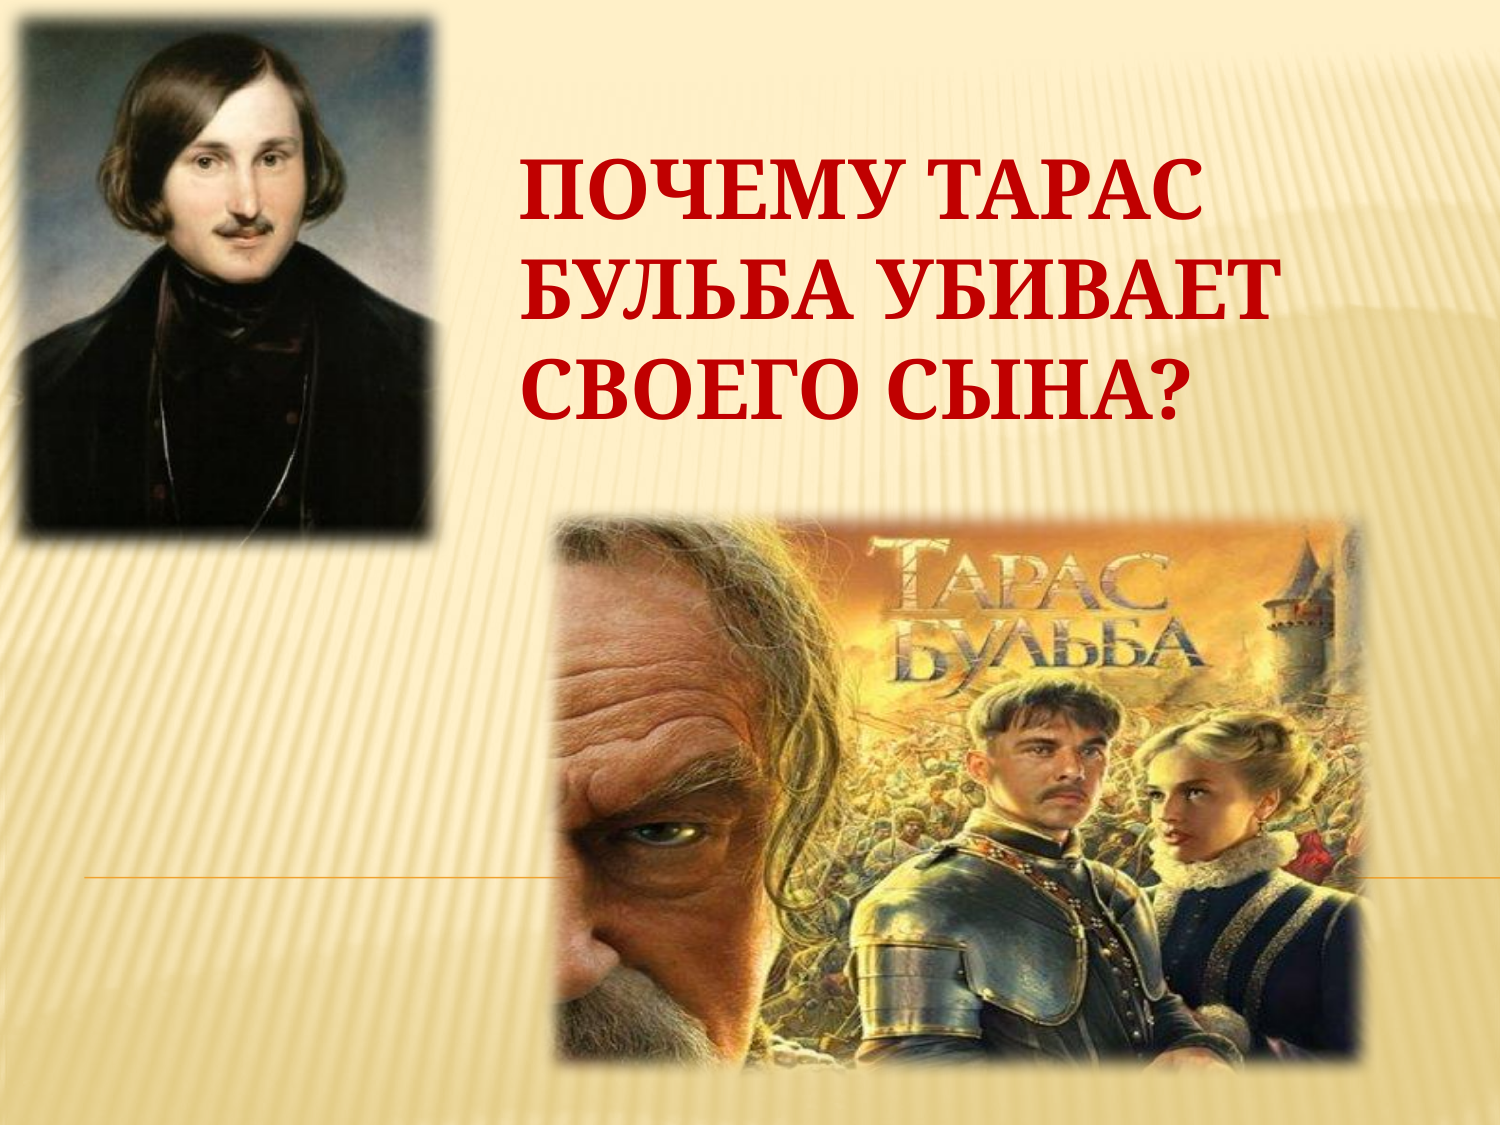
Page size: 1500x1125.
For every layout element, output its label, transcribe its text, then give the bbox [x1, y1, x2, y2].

picture [0, 0, 452, 559]
title Почему Тарас Бульба убивает своего сына? [503, 128, 1500, 370]
picture [538, 503, 1378, 1079]
